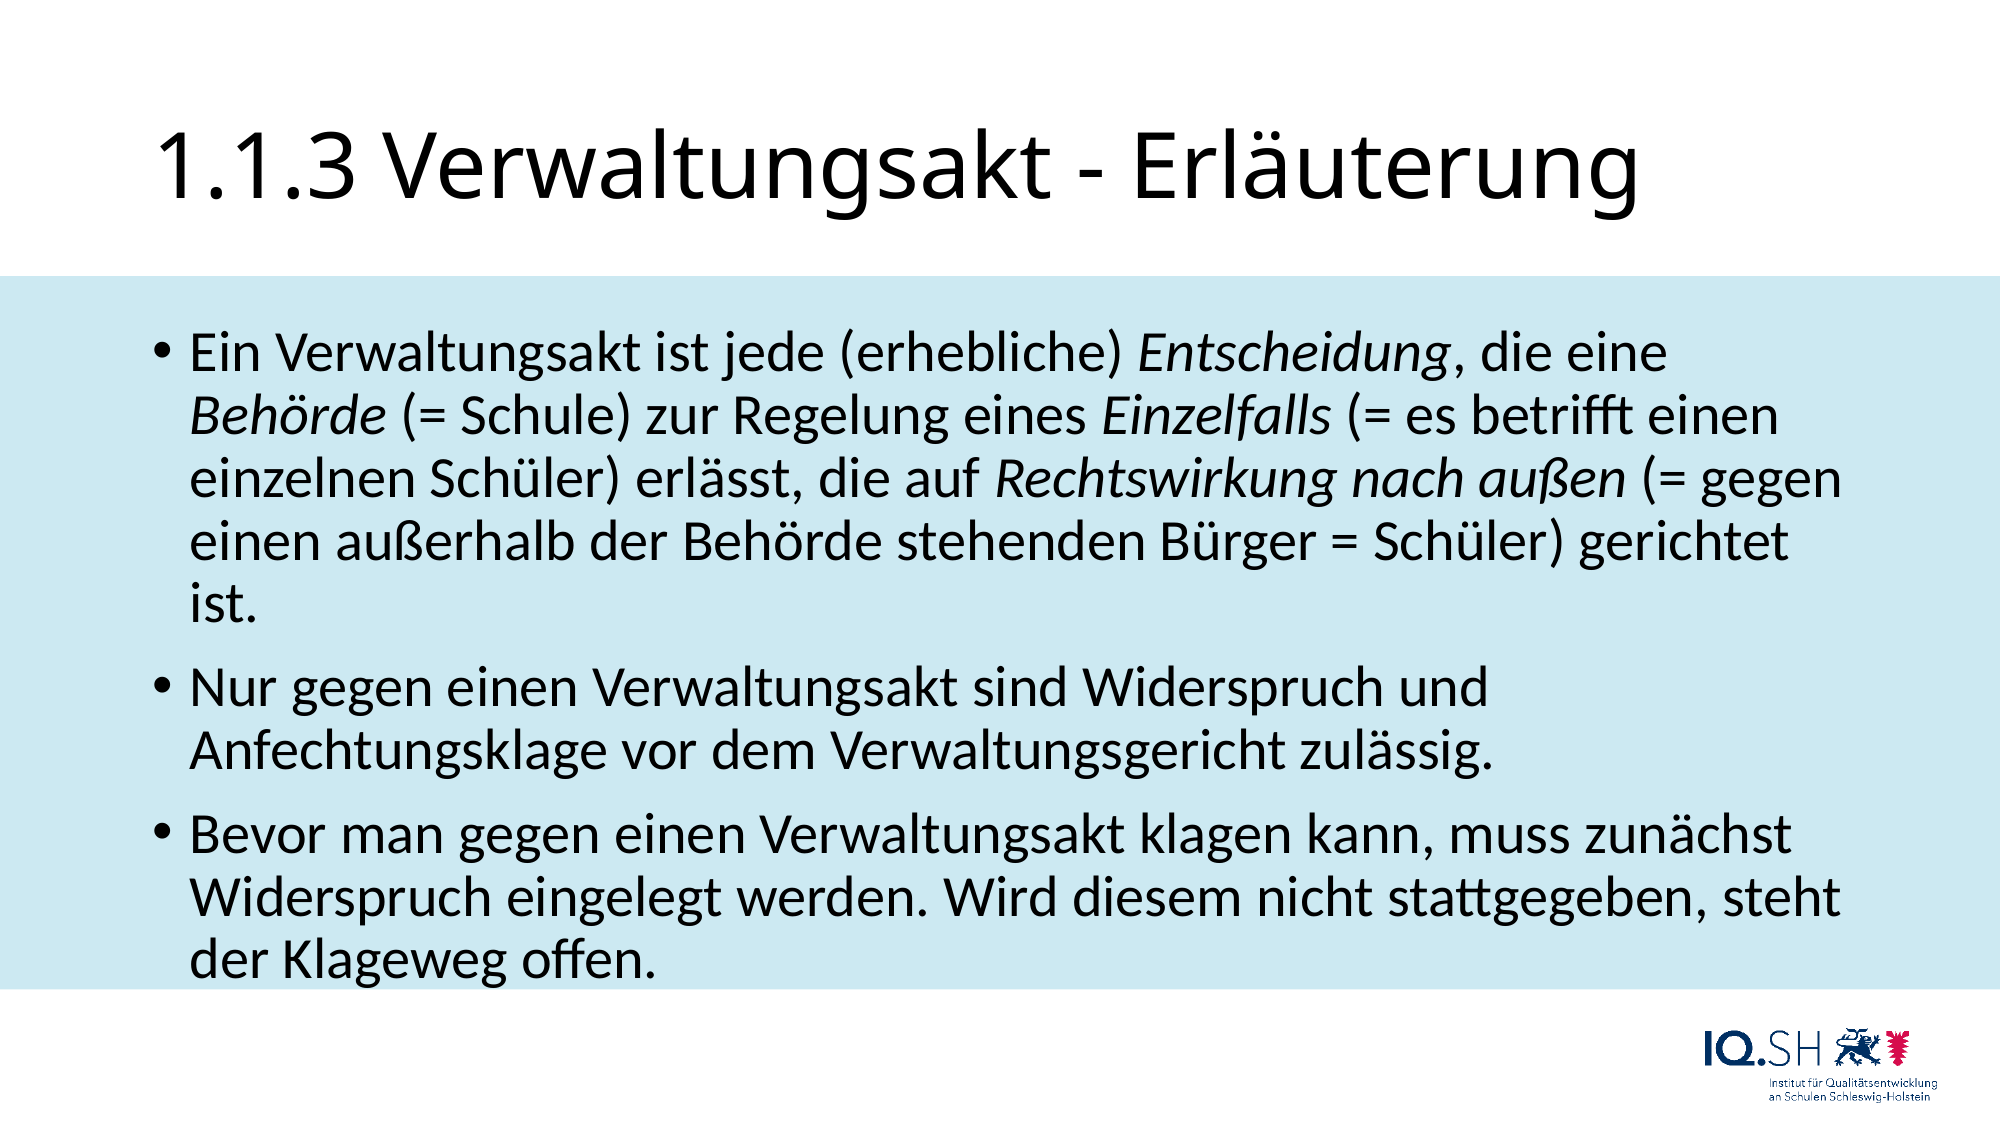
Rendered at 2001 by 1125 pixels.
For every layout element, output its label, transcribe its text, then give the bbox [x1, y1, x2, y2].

picture [1705, 1028, 1937, 1103]
title 1.1.3 Verwaltungsakt - Erläuterung [137, 59, 1863, 278]
list Ein Verwaltungsakt ist jede (erhebliche) Entscheidung, die eine Behörde (= Schule) zur Regelung eines Einzelfalls (= es betrifft einen einzelnen Schüler) erlässt, die auf Rechtswirkung nach außen (= gegen einen außerhalb der Behörde stehenden Bürger = Schüler) gerichtet ist. Nur gegen einen Verwaltungsakt sind Widerspruch und Anfechtungsklage vor dem Verwaltungsgericht zulässig. Bevor man gegen einen Verwaltungsakt klagen kann, muss zunächst Widerspruch eingelegt werden. Wird diesem nicht stattgegeben, steht der Klageweg offen. [137, 299, 1863, 1014]
